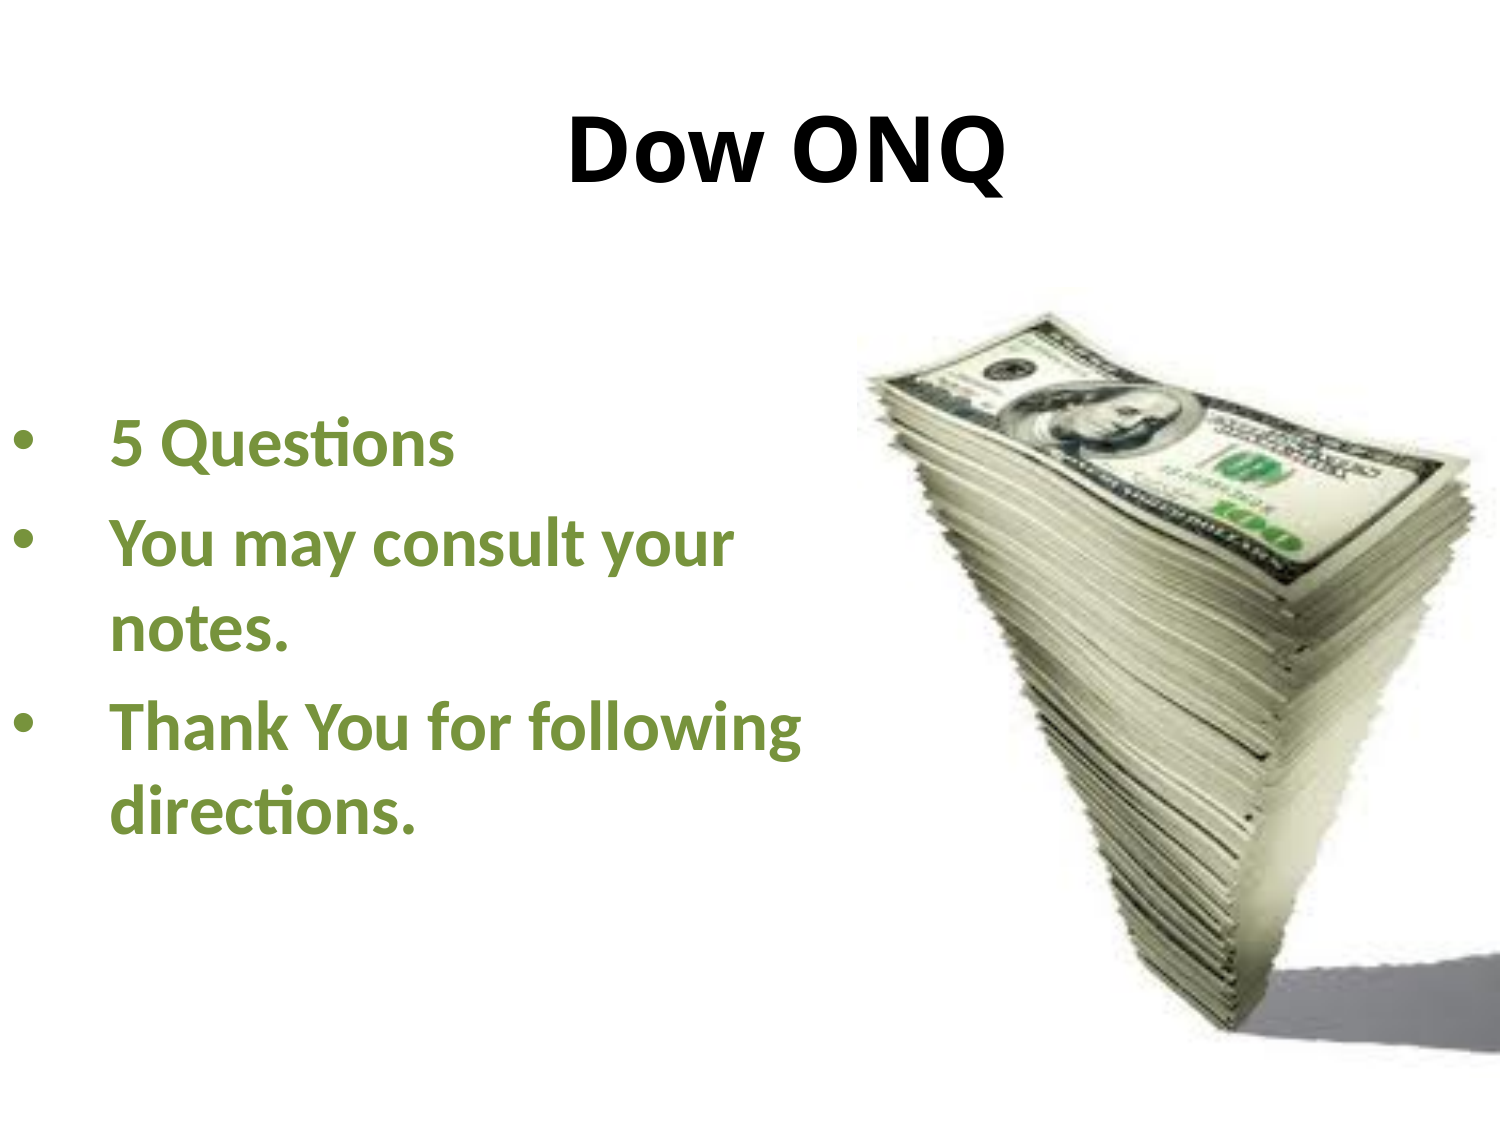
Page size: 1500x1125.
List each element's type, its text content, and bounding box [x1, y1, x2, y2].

title Dow ONQ [150, 24, 1425, 267]
picture [857, 287, 1500, 1078]
subtitle 5 Questions You may consult your notes. Thank You for following directions. [0, 388, 852, 863]
